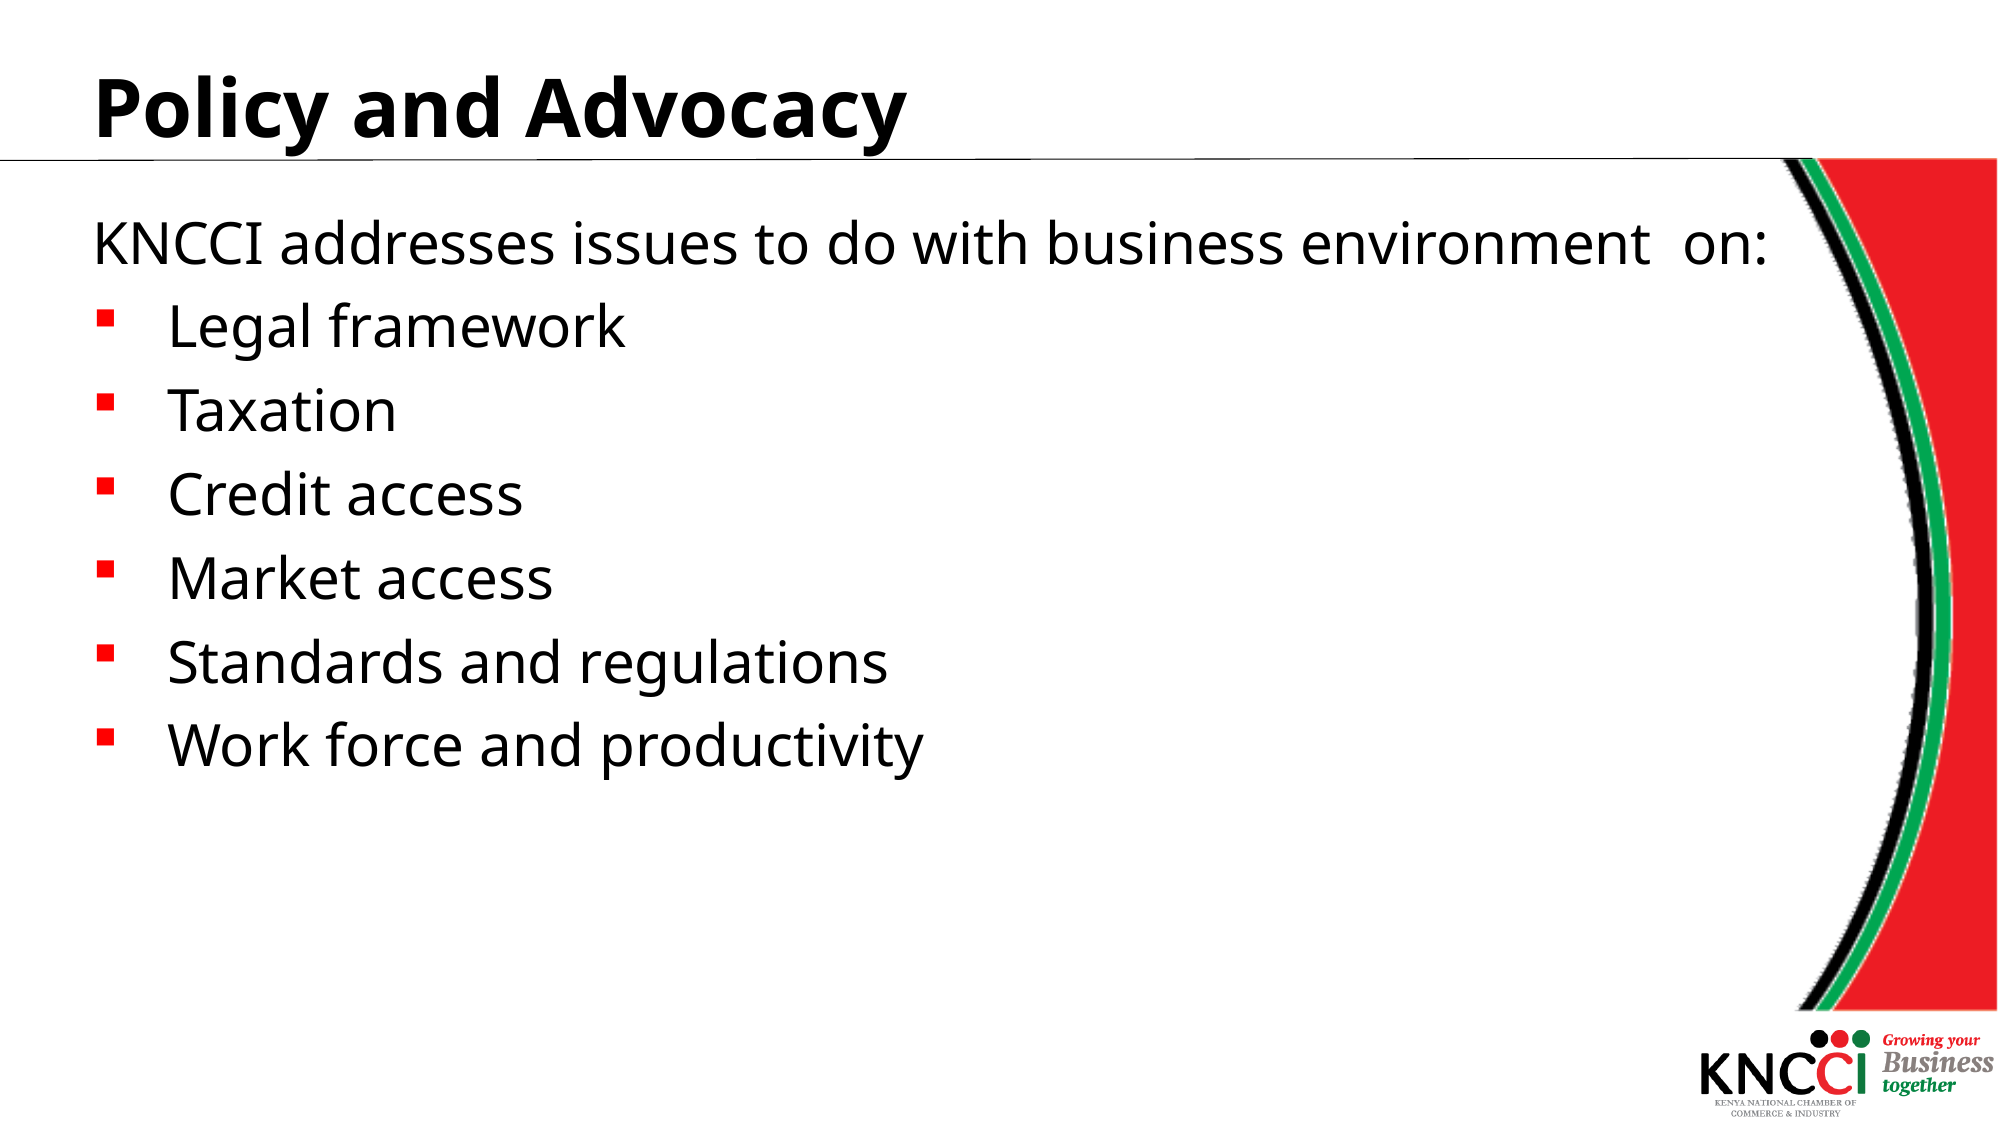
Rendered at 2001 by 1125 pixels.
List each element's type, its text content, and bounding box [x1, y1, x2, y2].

picture [1694, 158, 2000, 1125]
list KNCCI addresses issues to do with business environment on: Legal framework Taxation Credit access Market access Standards and regulations Work force and productivity [77, 206, 1832, 1008]
title Policy and Advocacy [77, 59, 1863, 163]
